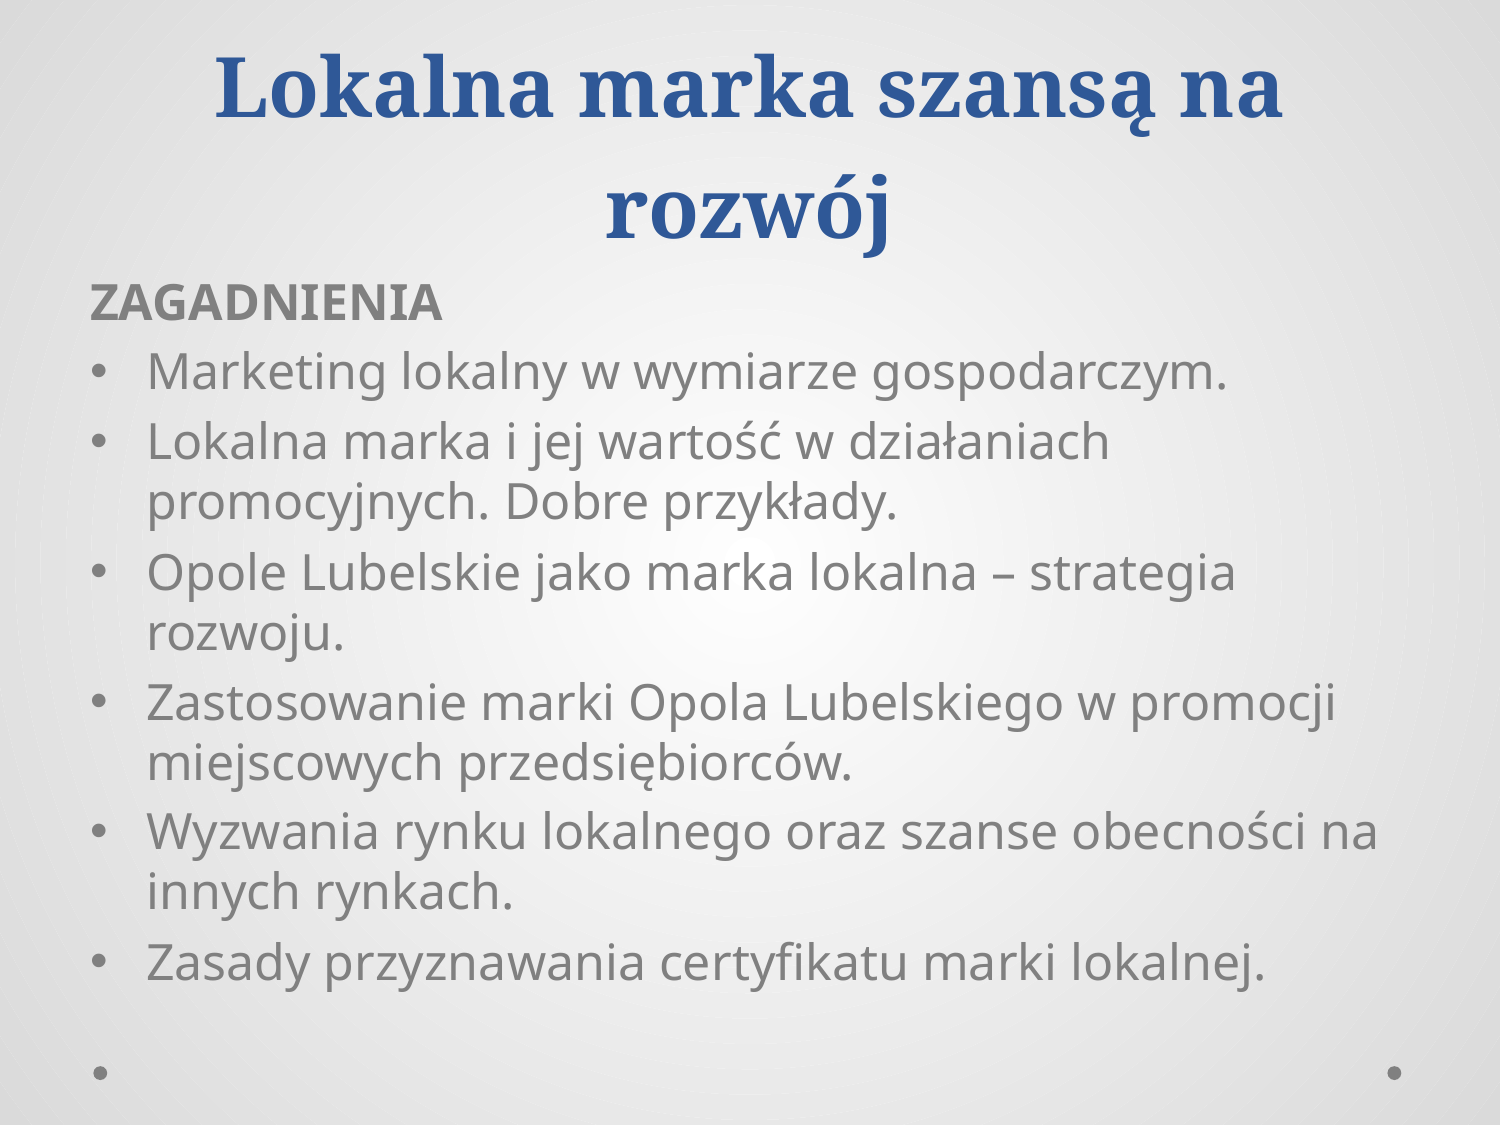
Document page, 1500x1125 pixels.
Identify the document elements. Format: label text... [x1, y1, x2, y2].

list ZAGADNIENIA Marketing lokalny w wymiarze gospodarczym. Lokalna marka i jej wartość w działaniach promocyjnych. Dobre przykłady. Opole Lubelskie jako marka lokalna – strategia rozwoju. Zastosowanie marki Opola Lubelskiego w promocji miejscowych przedsiębiorców. Wyzwania rynku lokalnego oraz szanse obecności na innych rynkach. Zasady przyznawania certyfikatu marki lokalnej. [75, 262, 1425, 1005]
title Lokalna marka szansą na rozwój [75, 0, 1425, 262]
